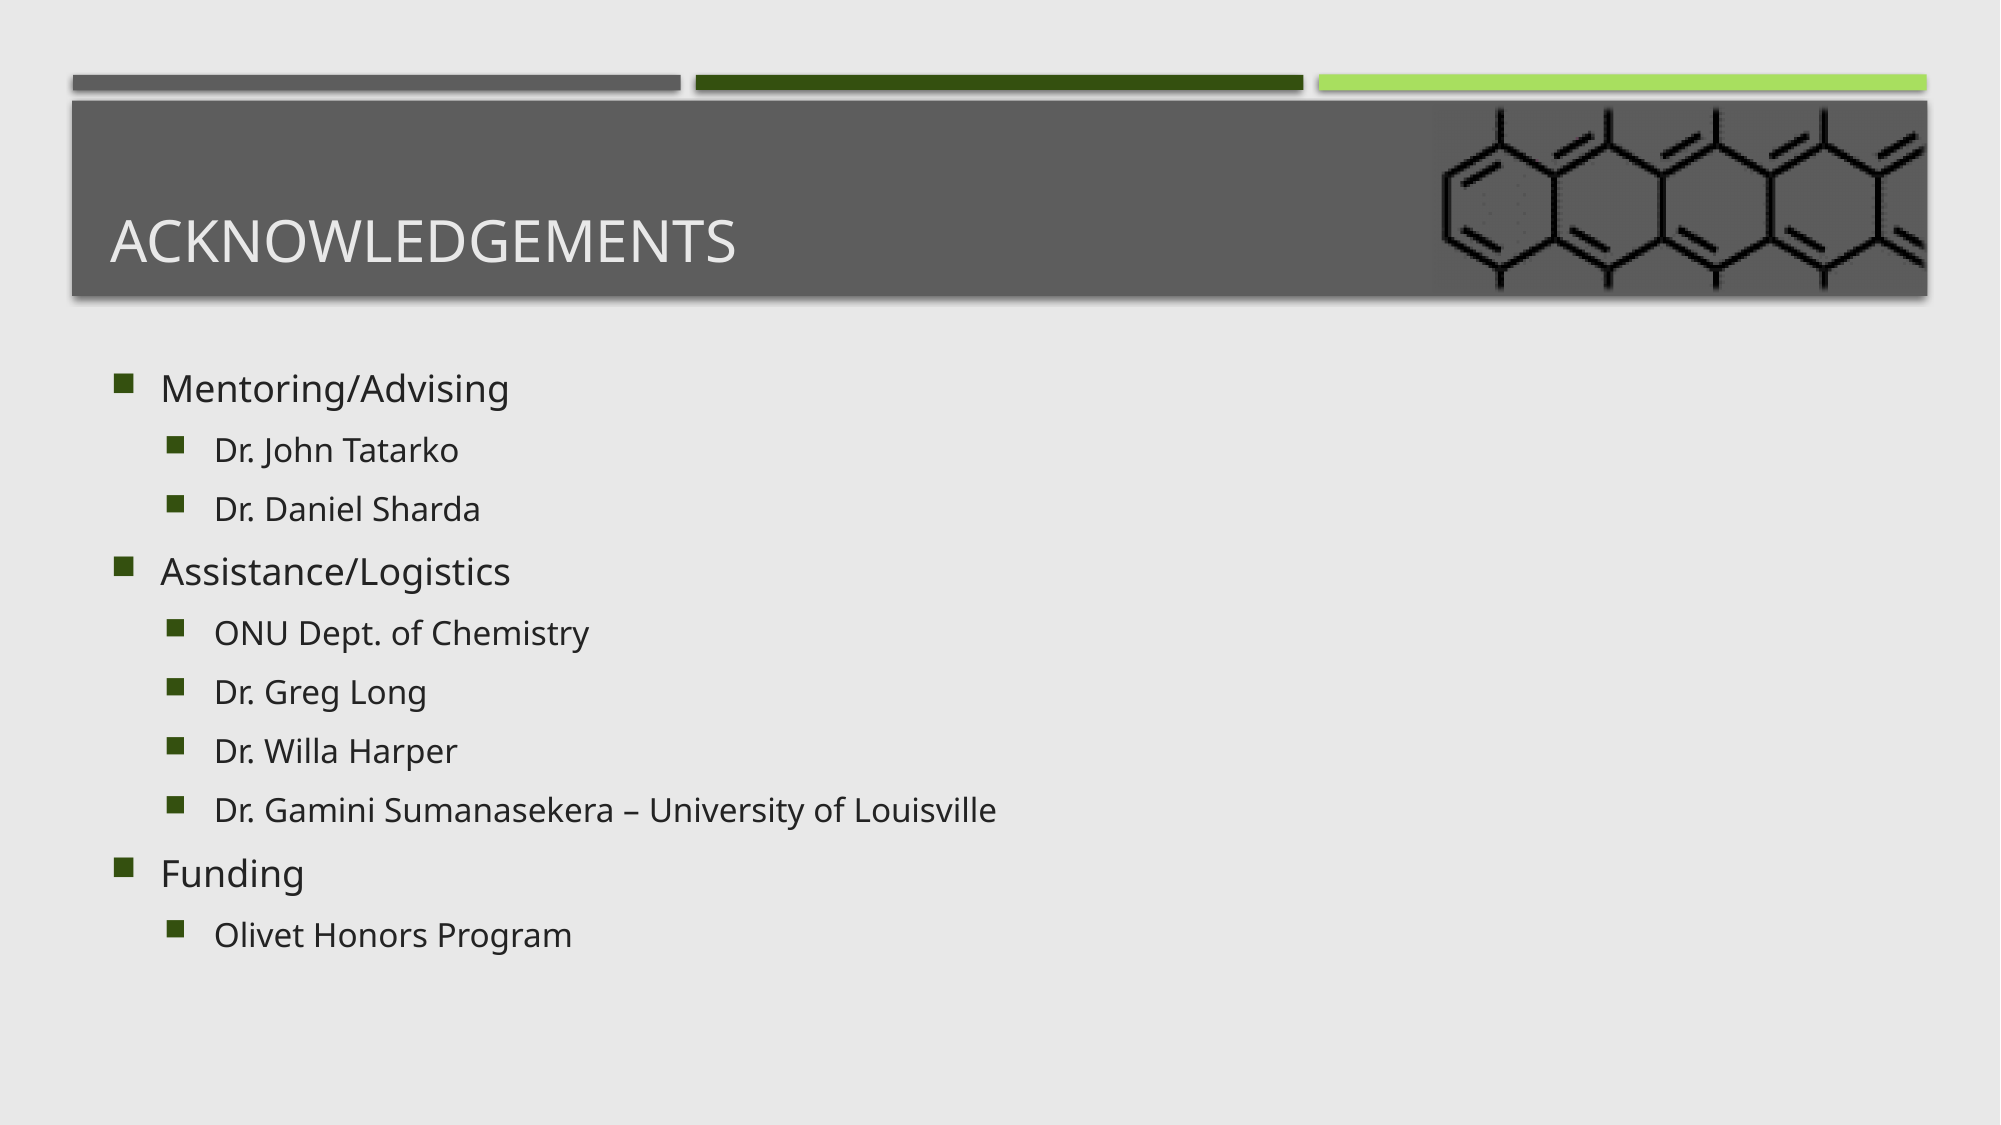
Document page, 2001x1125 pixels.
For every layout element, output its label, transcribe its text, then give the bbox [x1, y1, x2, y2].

picture [1431, 104, 1929, 294]
title acknowledgements [95, 115, 1425, 282]
list Mentoring/Advising Dr. John Tatarko Dr. Daniel Sharda Assistance/Logistics ONU Dept. of Chemistry Dr. Greg Long Dr. Willa Harper Dr. Gamini Sumanasekera – University of Louisville Funding Olivet Honors Program [95, 357, 1905, 1039]
